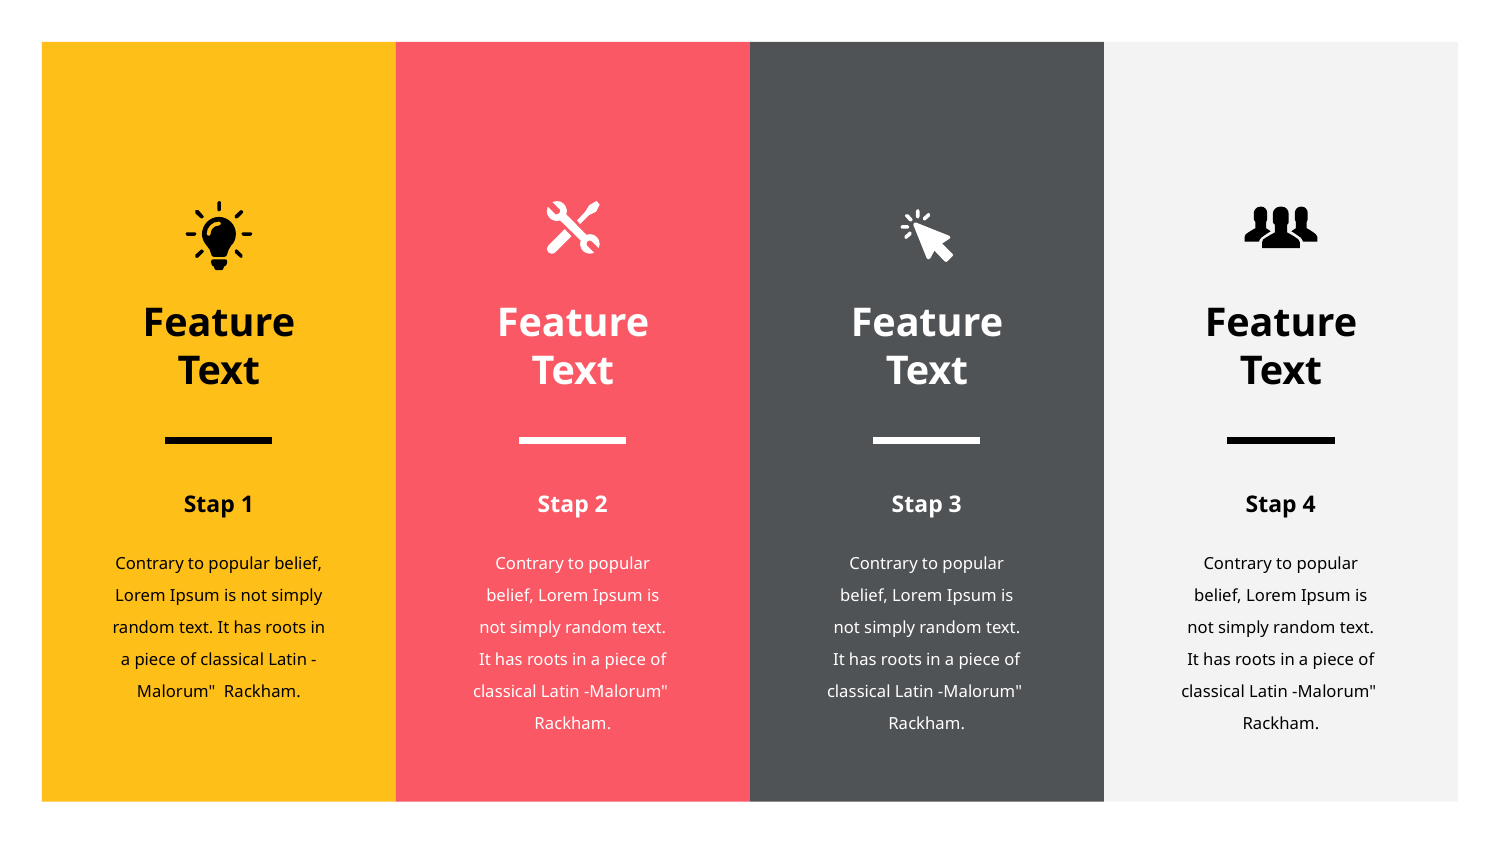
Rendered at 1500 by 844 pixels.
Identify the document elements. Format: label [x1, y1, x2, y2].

picture [41, 41, 1459, 803]
